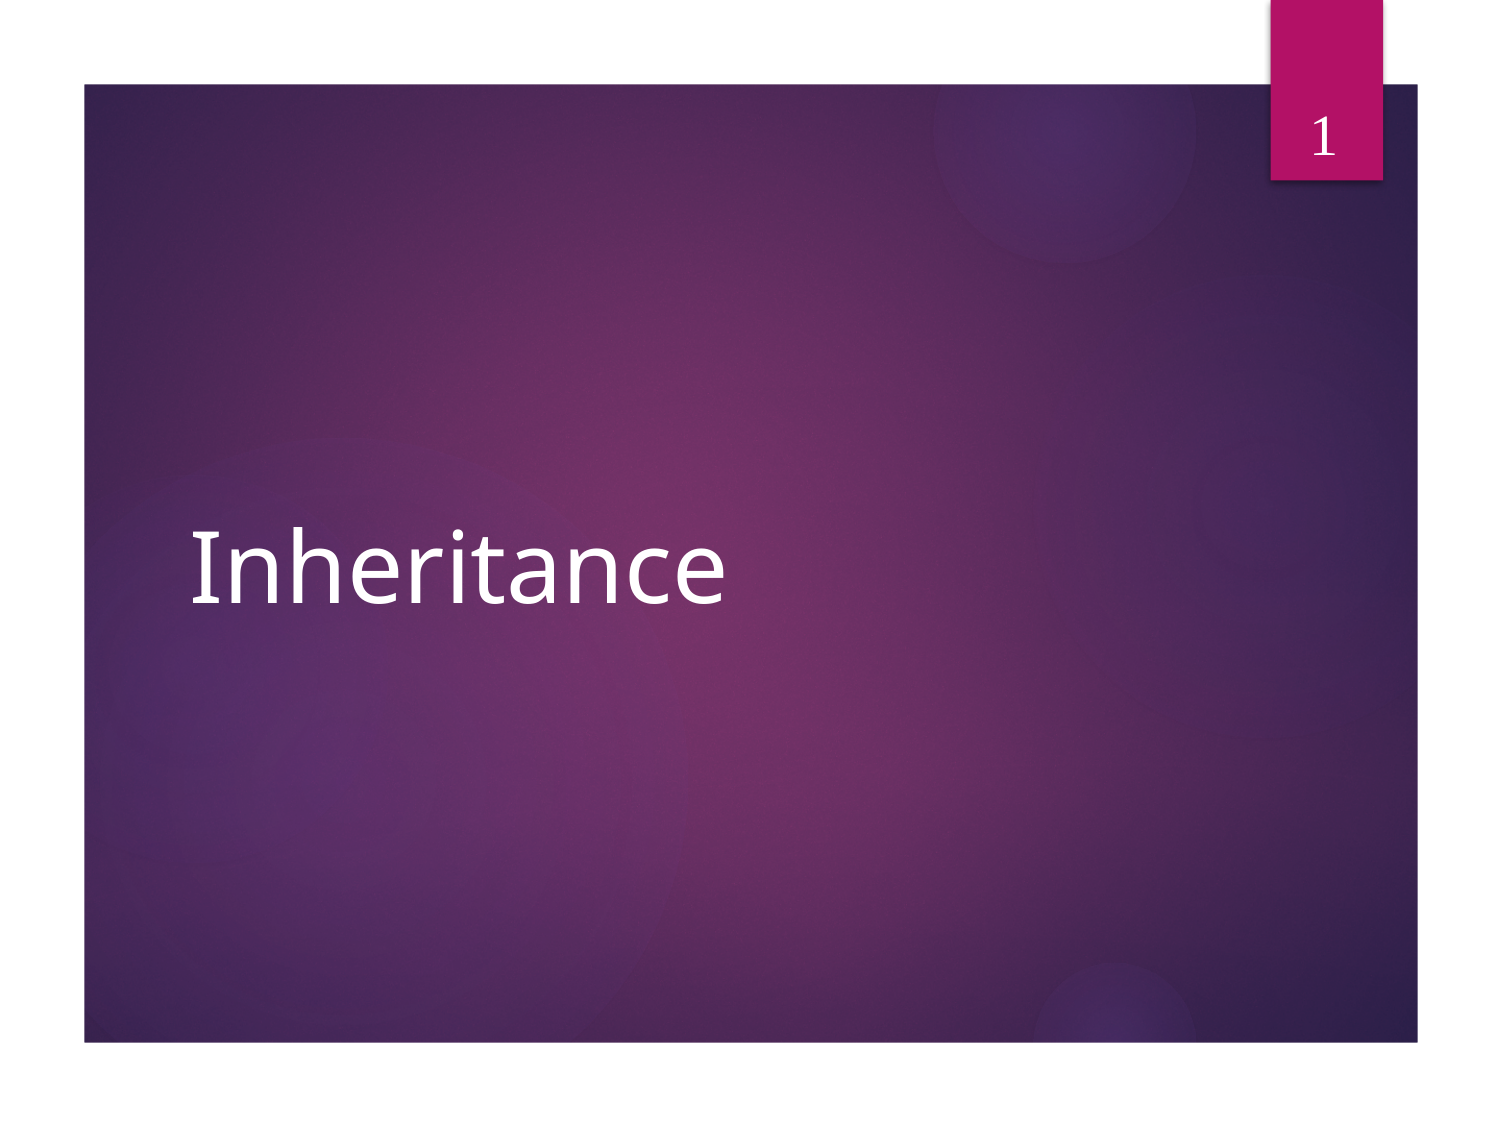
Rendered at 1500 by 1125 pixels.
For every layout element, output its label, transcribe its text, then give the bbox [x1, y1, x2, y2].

slide_number 1 [1259, 48, 1390, 175]
title Inheritance [174, 212, 1146, 631]
